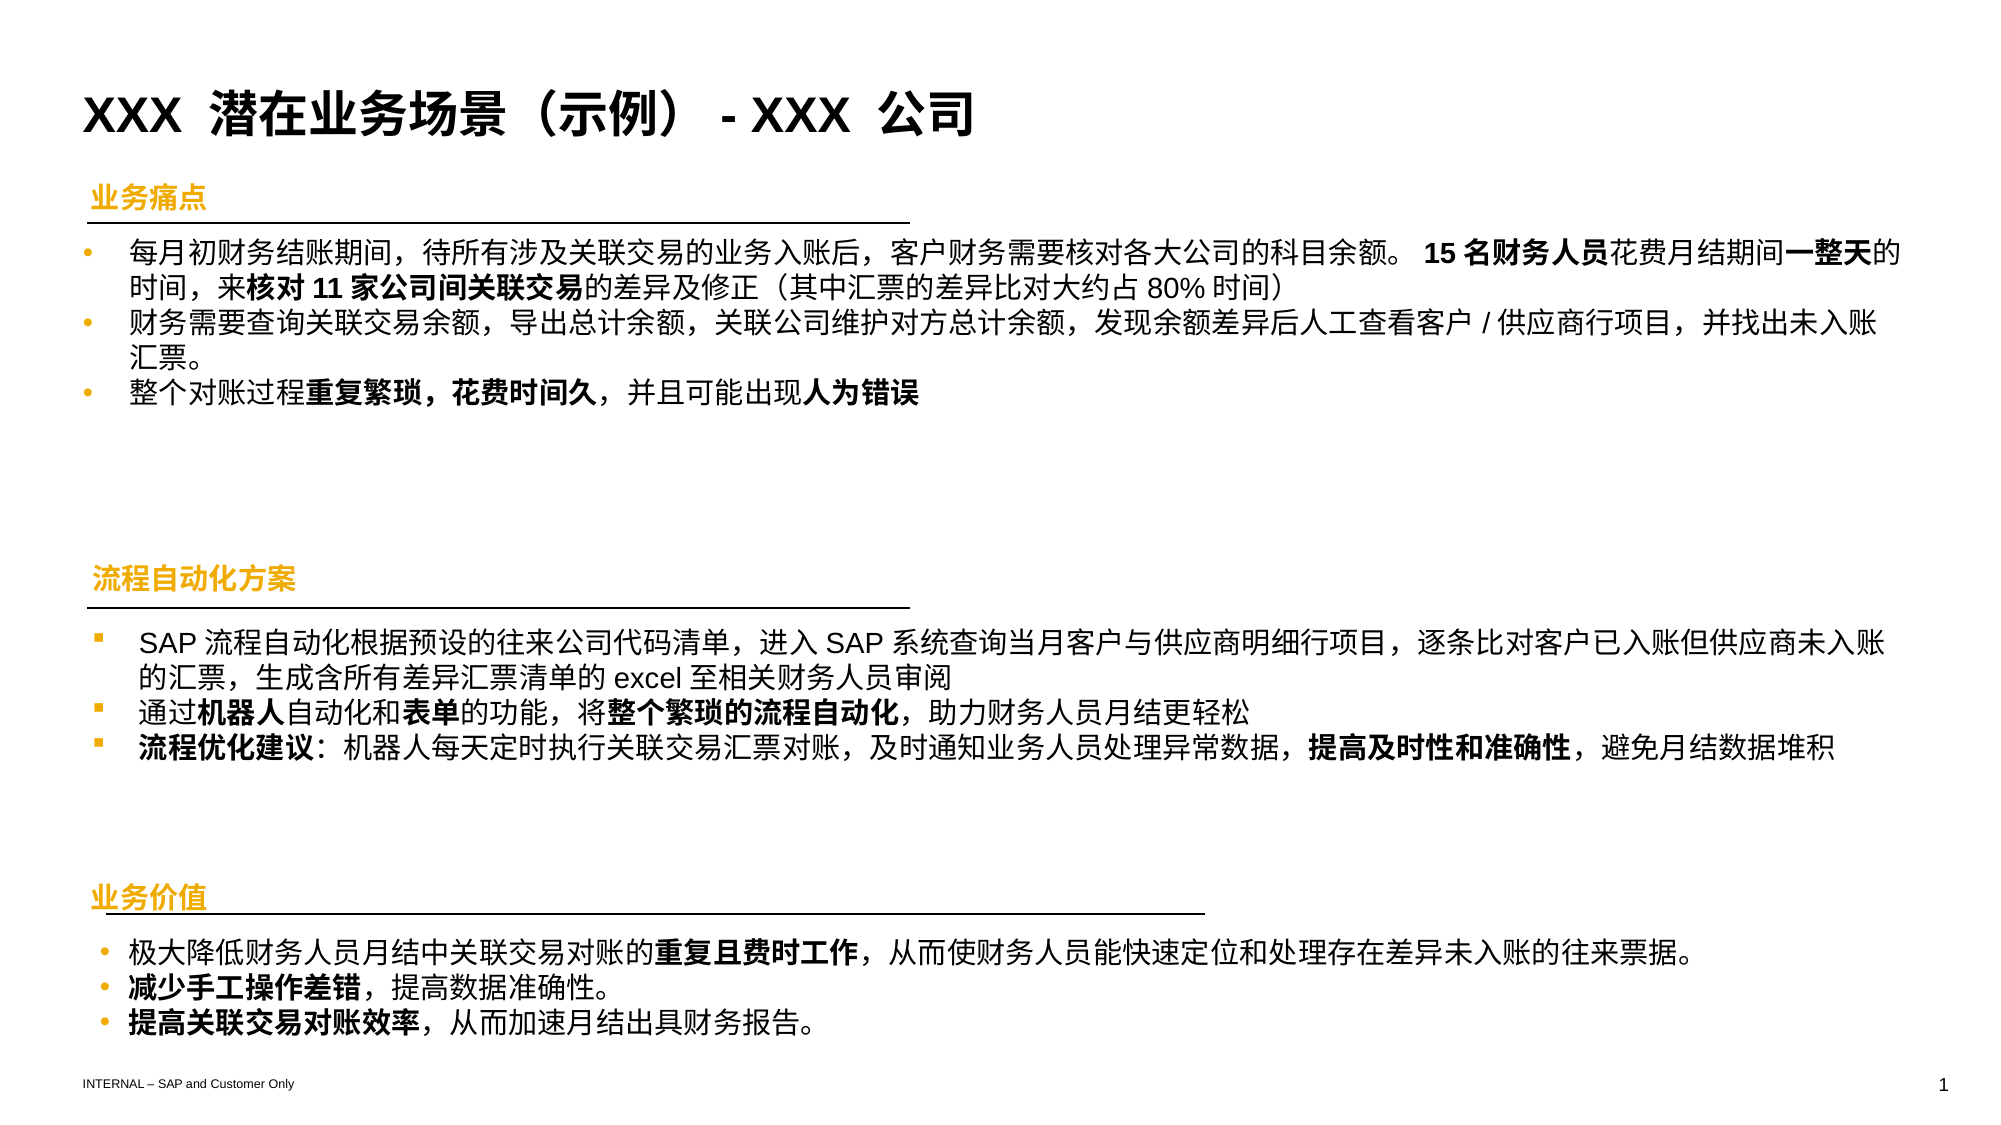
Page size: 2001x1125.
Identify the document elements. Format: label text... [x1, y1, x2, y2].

text_box 流程自动化方案 [77, 553, 944, 603]
text_box 业务痛点 [76, 172, 922, 222]
text_box 每月初财务结账期间，待所有涉及关联交易的业务入账后，客户财务需要核对各大公司的科目余额。15名财务人员花费月结期间一整天的时间，来核对11家公司间关联交易的差异及修正（其中汇票的差异比对大约占80%时间） 财务需要查询关联交易余额，导出总计余额，关联公司维护对方总计余额，发现余额差异后人工查看客户/供应商行项目，并找出未入账汇票。 整个对账过程重复繁琐，花费时间久，并且可能出现人为错误 [68, 227, 1918, 417]
text_box SAP流程自动化根据预设的往来公司代码清单，进入SAP系统查询当月客户与供应商明细行项目，逐条比对客户已入账但供应商未入账的汇票，生成含所有差异汇票清单的excel至相关财务人员审阅 通过机器人自动化和表单的功能，将整个繁琐的流程自动化，助力财务人员月结更轻松 流程优化建议：机器人每天定时执行关联交易汇票对账，及时通知业务人员处理异常数据，提高及时性和准确性，避免月结数据堆积 [77, 617, 1918, 772]
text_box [84, 913, 1918, 1084]
text_box 业务价值 [76, 871, 943, 922]
title XXX 潜在业务场景（示例）- XXX 公司 [82, 82, 1918, 144]
